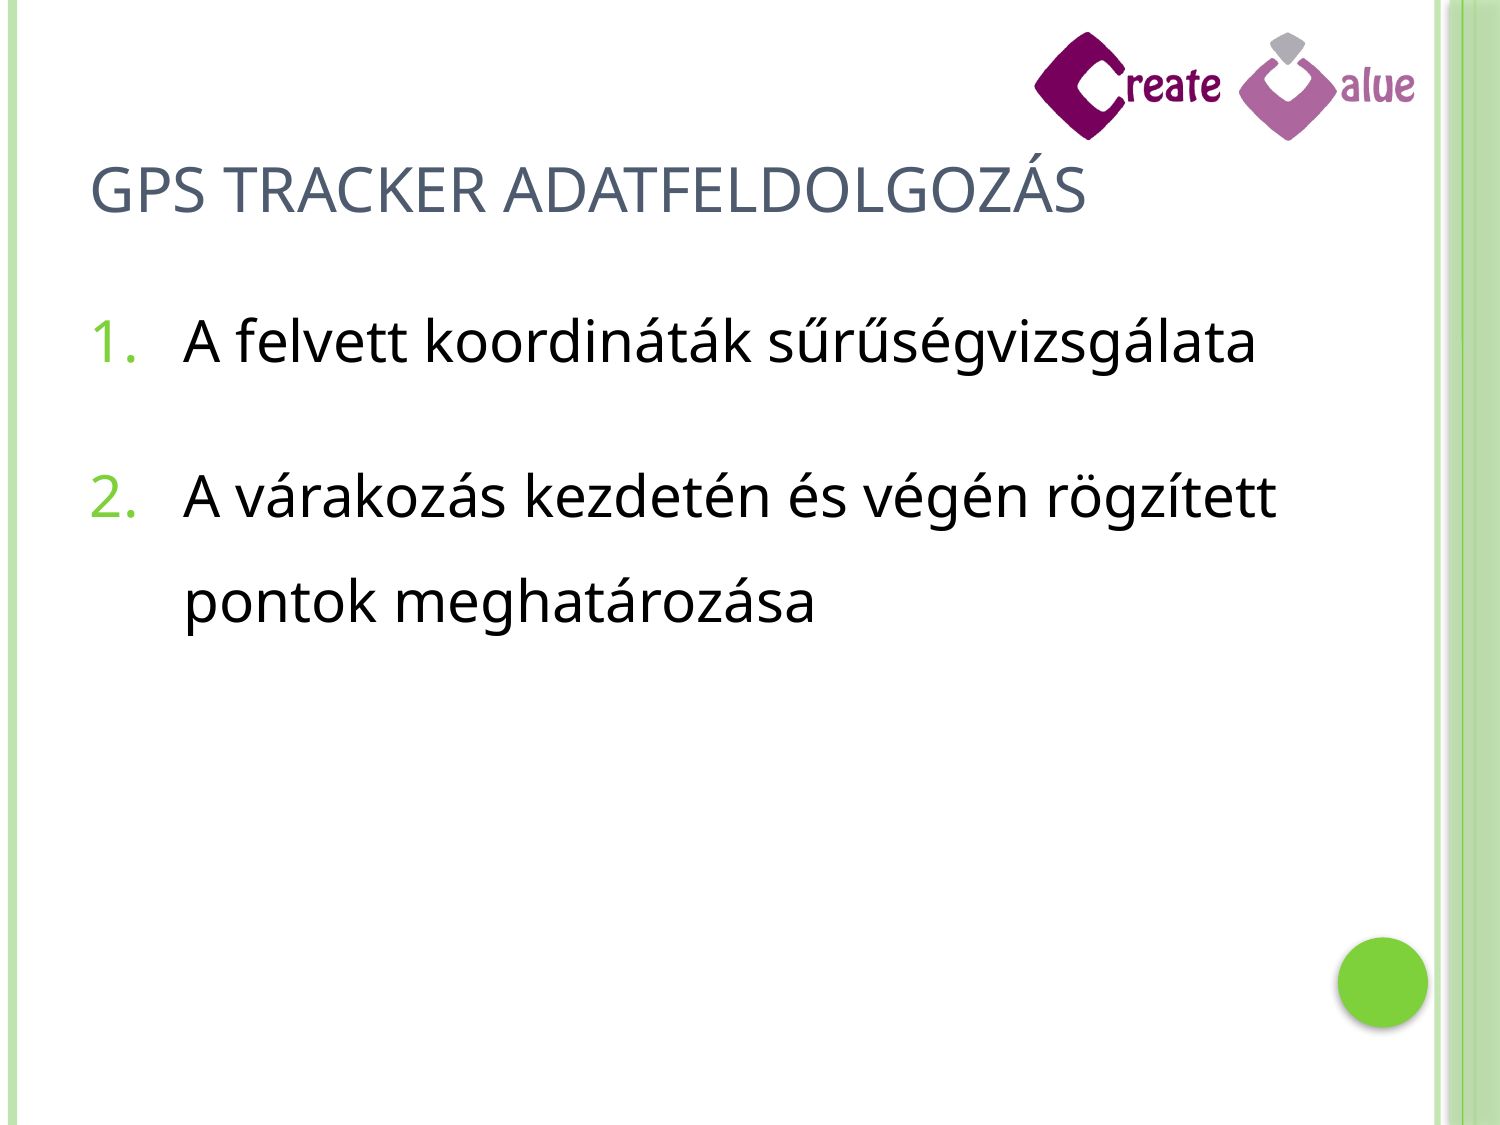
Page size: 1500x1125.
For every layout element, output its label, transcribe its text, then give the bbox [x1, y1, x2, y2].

picture [1021, 18, 1427, 154]
list A felvett koordináták sűrűségvizsgálata A várakozás kezdetén és végén rögzített pontok meghatározása [75, 262, 1300, 1062]
title gps tracker adatfeldolgozás [75, 45, 1300, 233]
